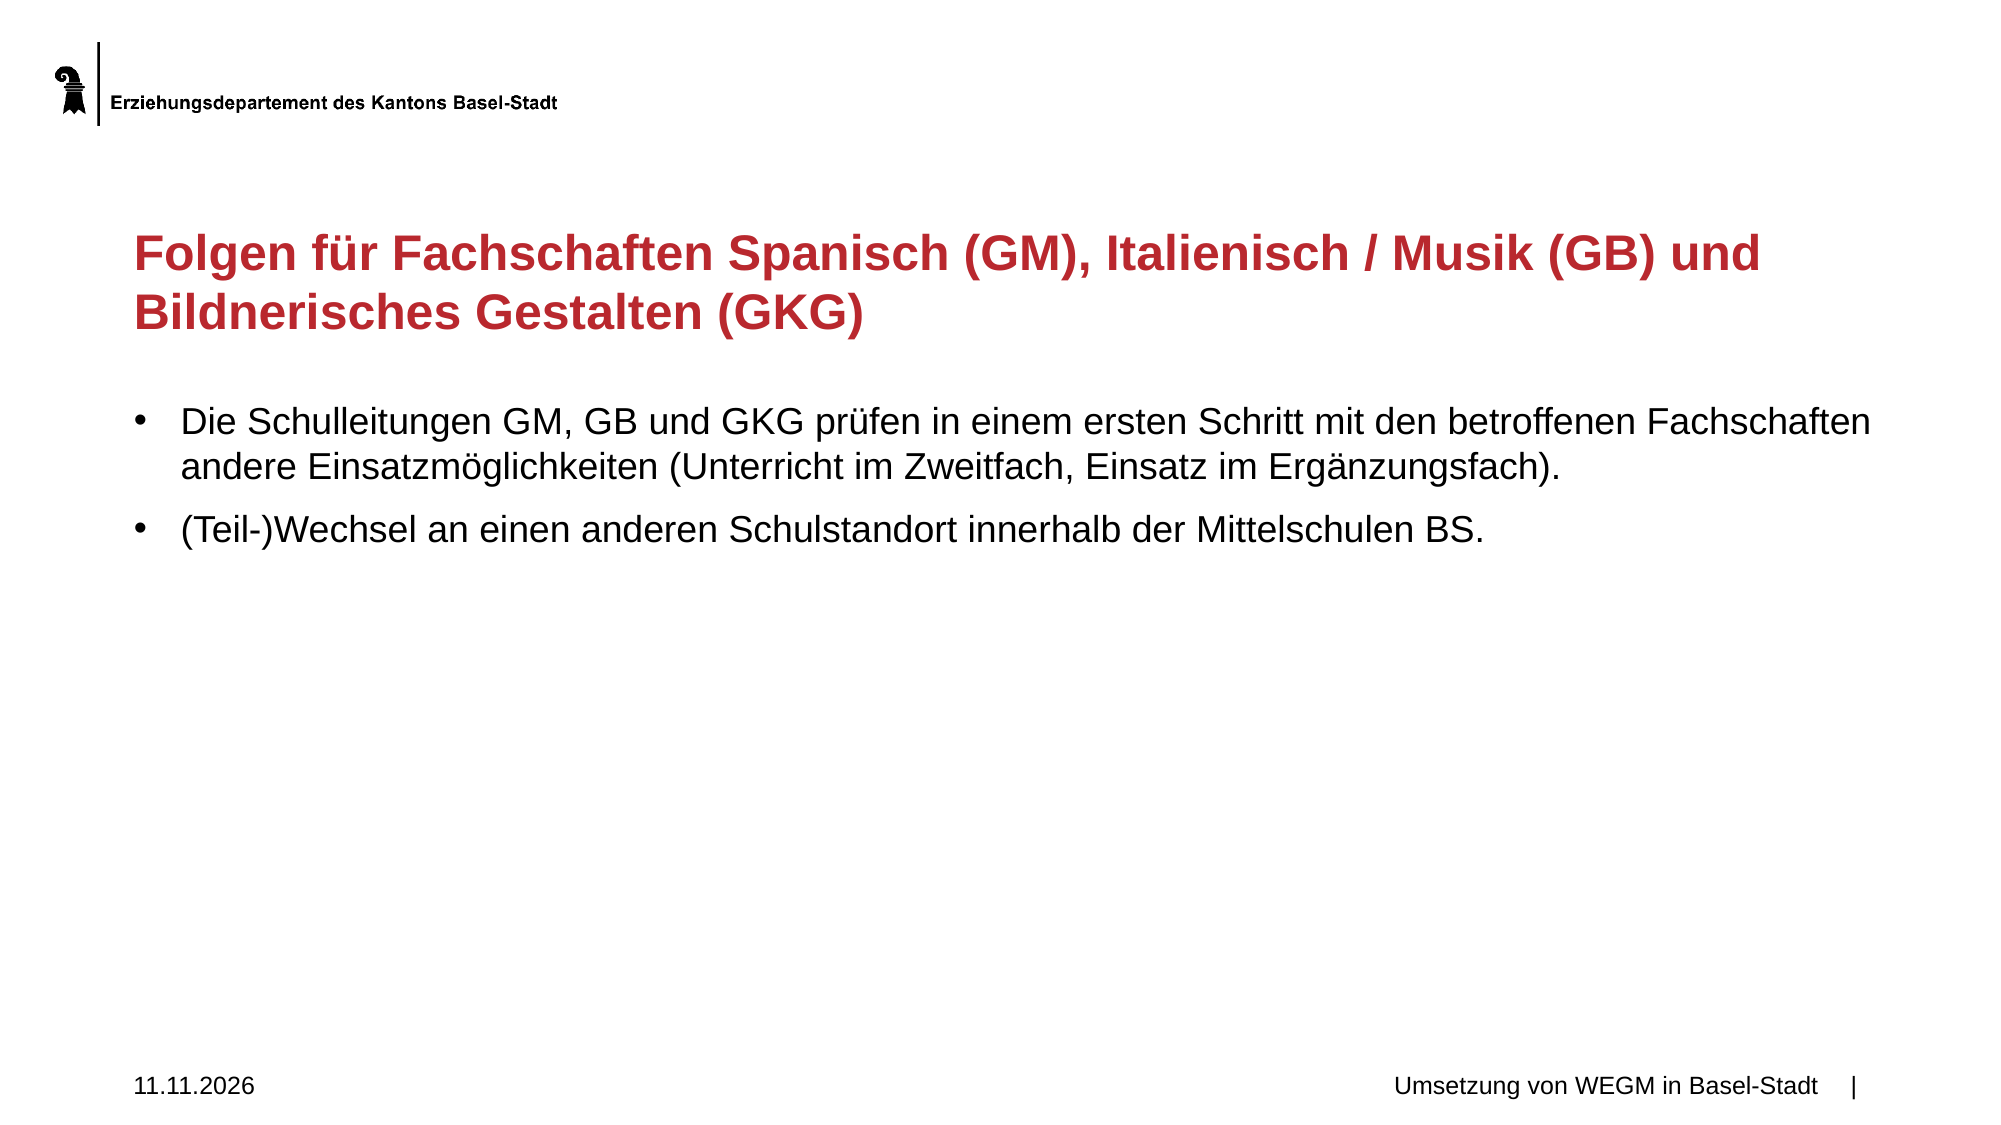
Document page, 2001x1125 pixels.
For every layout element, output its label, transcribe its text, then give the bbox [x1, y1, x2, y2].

list Die Schulleitungen GM, GB und GKG prüfen in einem ersten Schritt mit den betroffenen Fachschaften andere Einsatzmöglichkeiten (Unterricht im Zweitfach, Einsatz im Ergänzungsfach). (Teil-)Wechsel an einen anderen Schulstandort innerhalb der Mittelschulen BS. [133, 396, 1914, 1018]
picture [54, 42, 557, 126]
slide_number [133, 1064, 567, 1125]
slide_number | 3 [1850, 1064, 2000, 1125]
footer Umsetzung von WEGM in Basel-Stadt [598, 1064, 1820, 1125]
title Folgen für Fachschaften Spanisch (GM), Italienisch / Musik (GB) und Bildnerisches Gestalten (GKG) [133, 219, 1914, 362]
